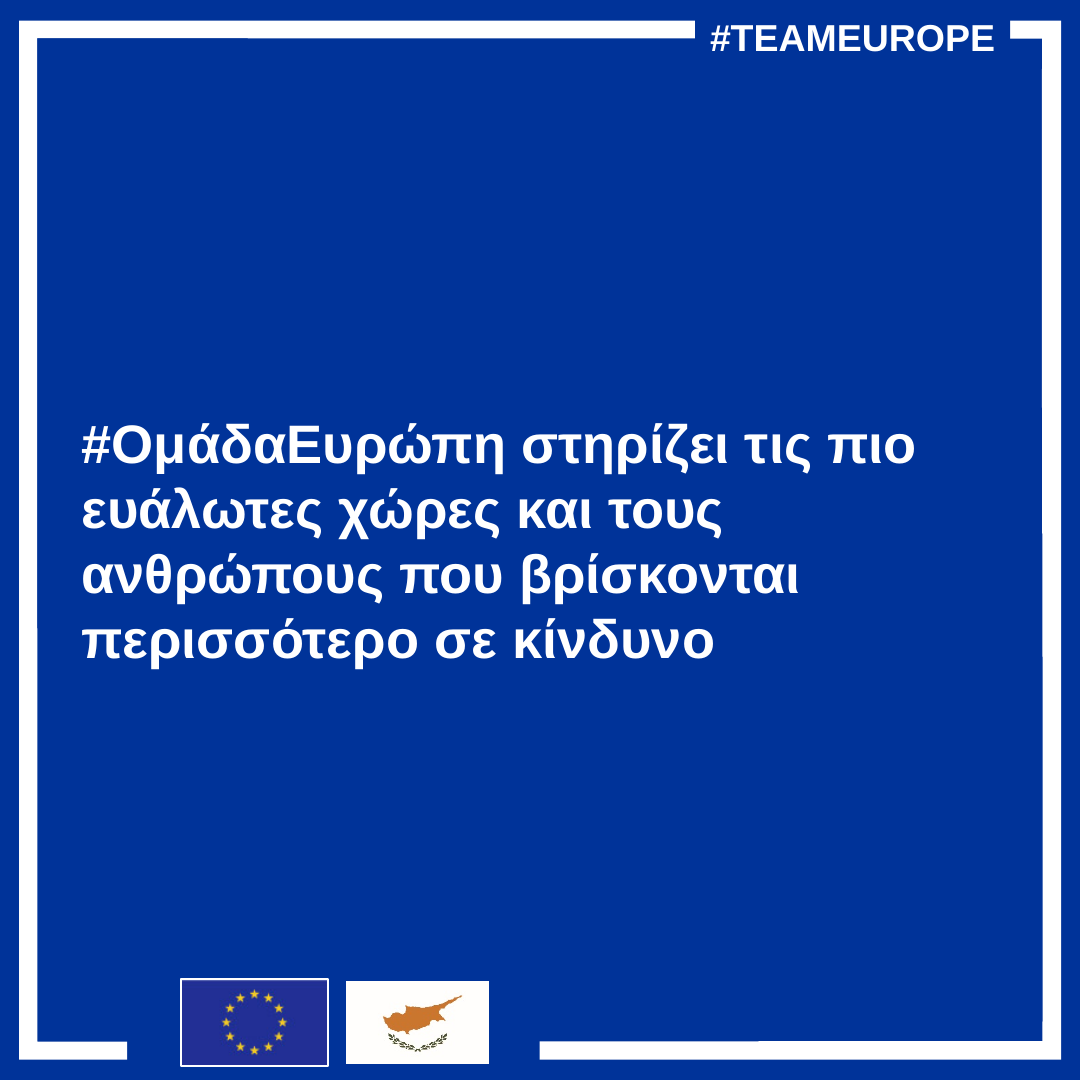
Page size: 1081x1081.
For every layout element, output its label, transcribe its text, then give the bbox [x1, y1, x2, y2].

text_box #ΟμάδαΕυρώπη στηρίζει τις πιο ευάλωτες χώρες και τους ανθρώπους που βρίσκονται περισσότερο σε κίνδυνο [66, 402, 939, 677]
picture [182, 980, 327, 1065]
picture [345, 980, 490, 1065]
